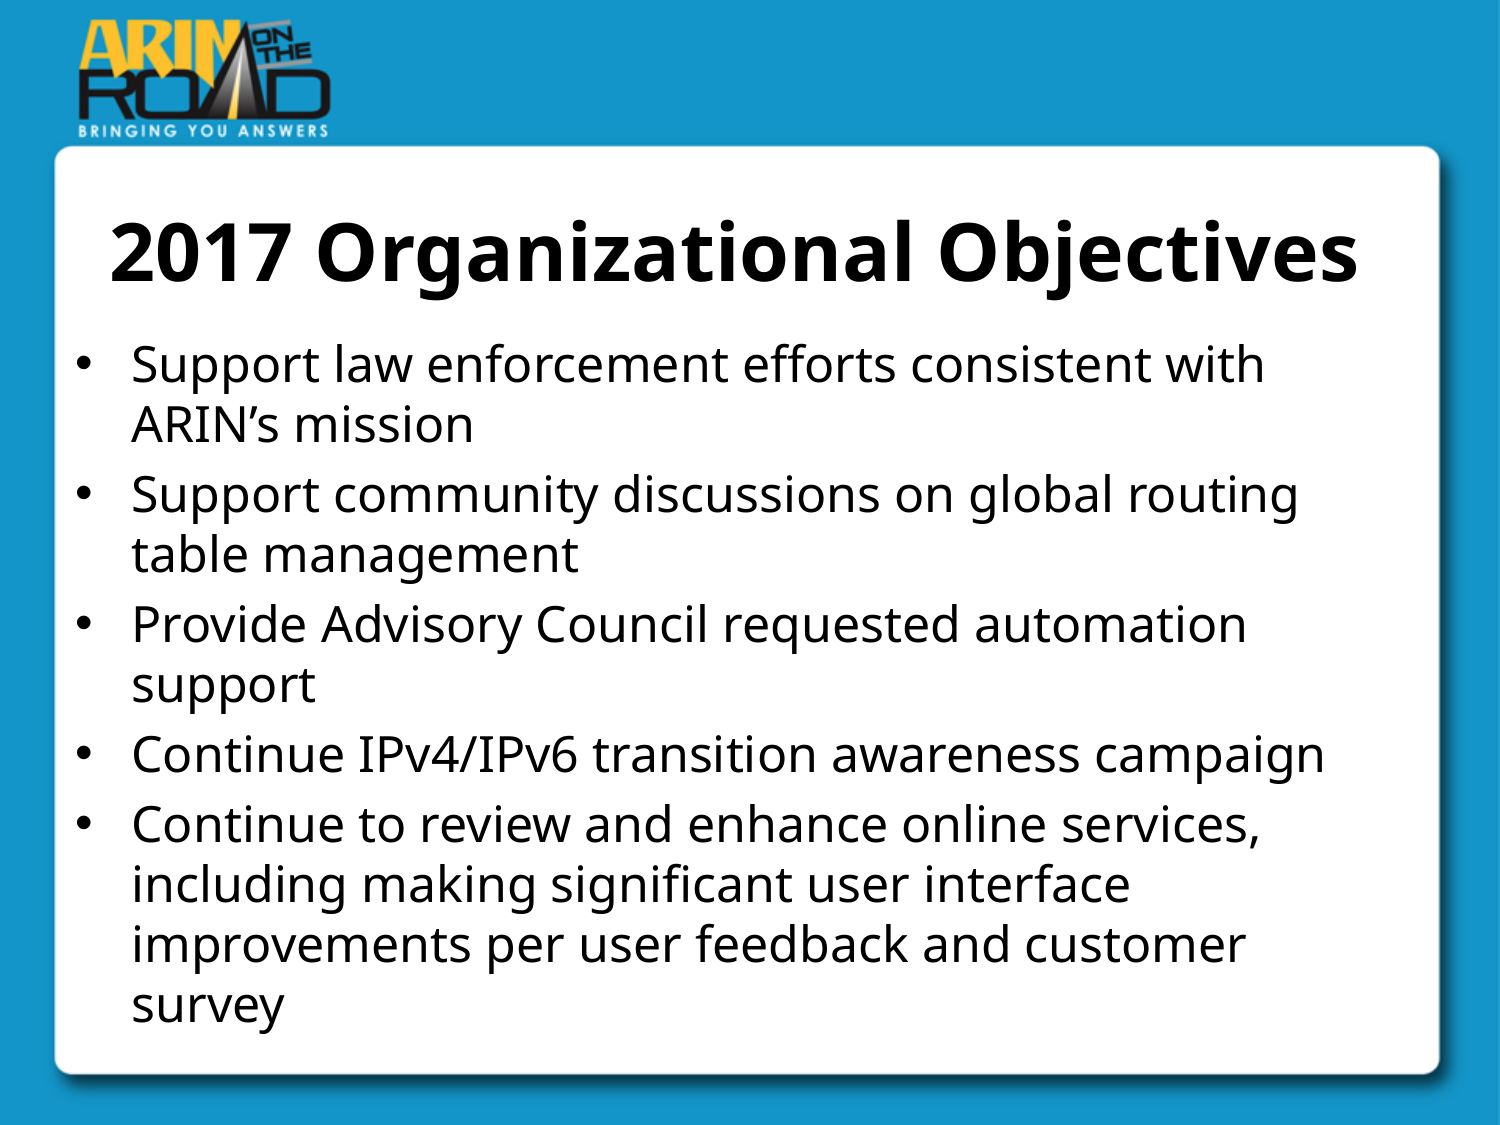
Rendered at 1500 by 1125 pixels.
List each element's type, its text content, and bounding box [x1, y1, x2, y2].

text_box Support law enforcement efforts consistent with ARIN’s mission Support community discussions on global routing table management Provide Advisory Council requested automation support Continue IPv4/IPv6 transition awareness campaign Continue to review and enhance online services, including making significant user interface improvements per user feedback and customer survey [60, 324, 1411, 1125]
picture [0, 0, 1500, 1125]
title 2017 Organizational Objectives [60, 155, 1411, 324]
